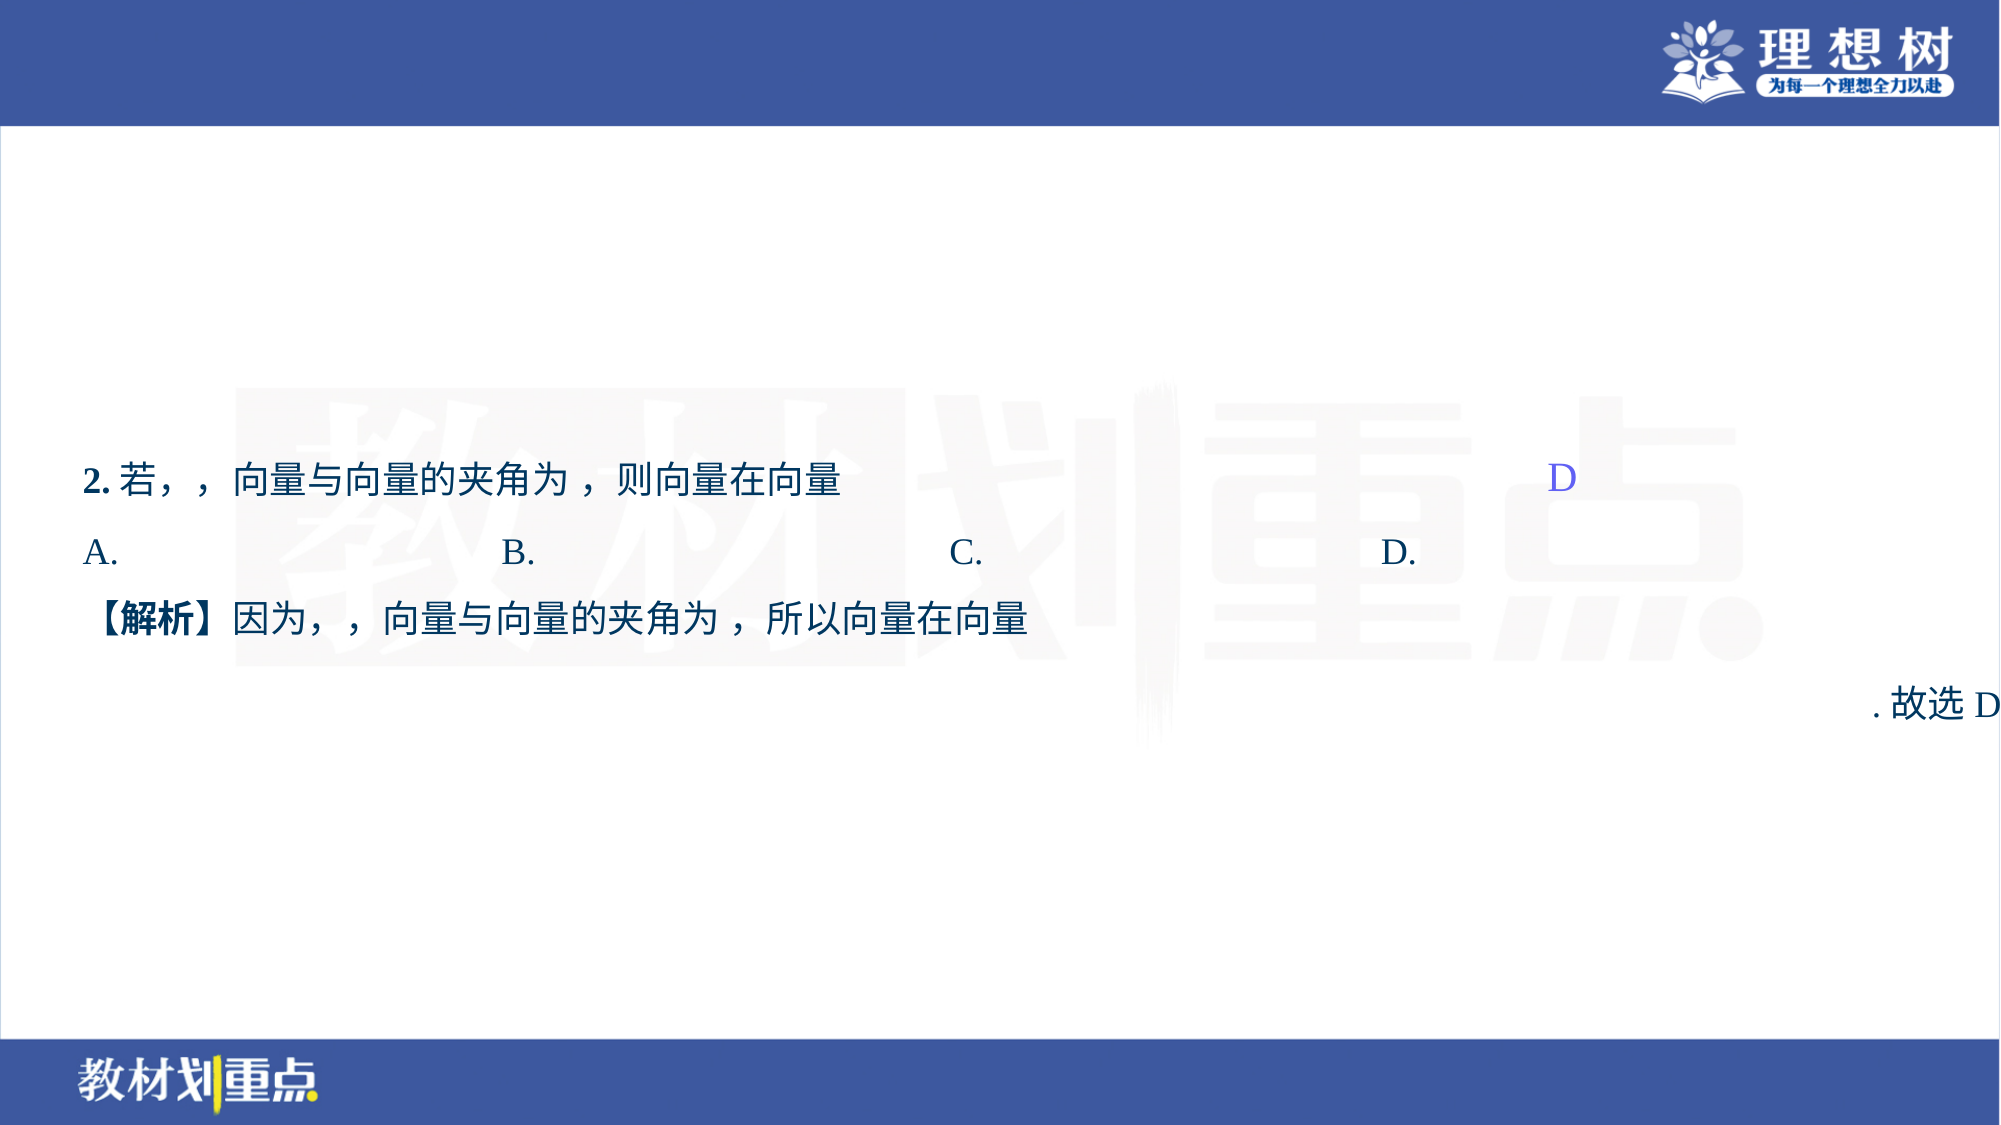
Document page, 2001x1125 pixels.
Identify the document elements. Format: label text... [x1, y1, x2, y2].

text_box D [1532, 448, 1593, 498]
picture [0, 0, 2000, 1125]
picture [1982, 694, 1996, 715]
